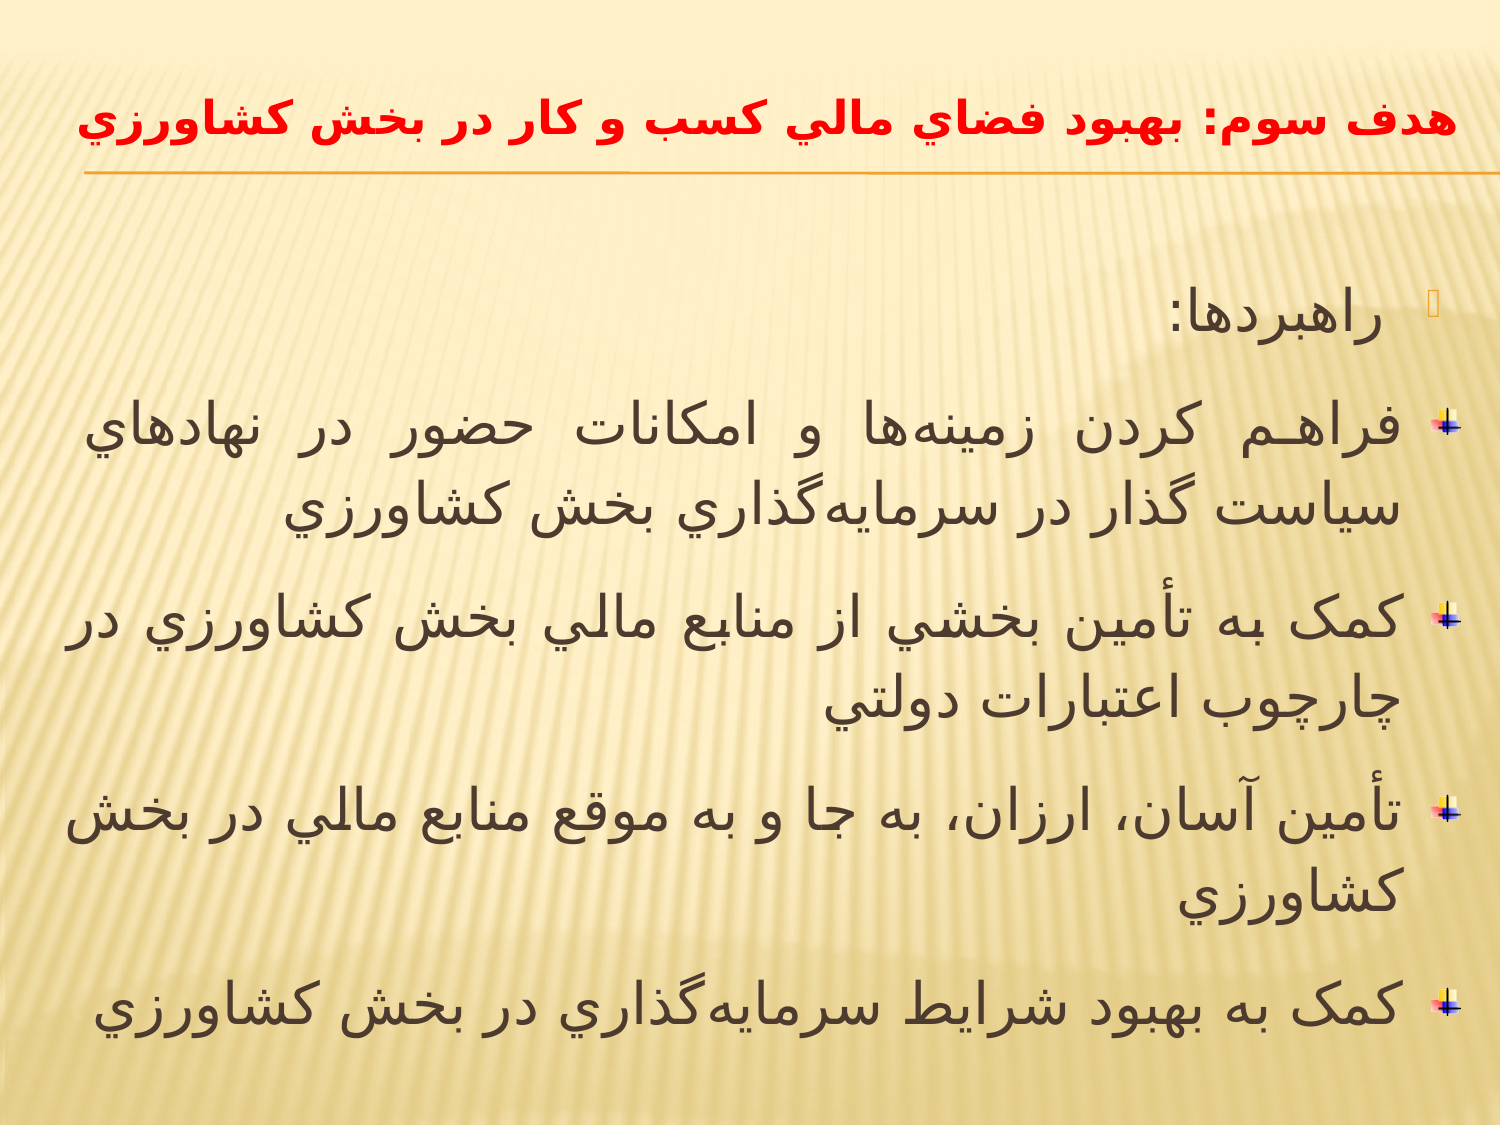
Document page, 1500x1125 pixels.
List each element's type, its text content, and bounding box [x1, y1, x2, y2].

picture [1431, 599, 1461, 629]
title هدف سوم: بهبود فضاي مالي کسب و کار در بخش کشاورزي [50, 75, 1475, 213]
picture [1431, 986, 1461, 1016]
picture [1431, 406, 1461, 435]
picture [1431, 793, 1461, 822]
list راهبرد‌‌ها: فراهم کردن زمينه‌ها و امکانات حضور در نهادهاي سياست گذار در سرمايه‌گذاري بخش کشاورزي کمک به تأمين بخشي از منابع مالي بخش کشاورزي در چارچوب اعتبارات دولتي تأمين آسان، ارزان، به جا و به موقع منابع مالي در بخش کشاورزي کمک به بهبود شرايط سرمايه‌گذاري در بخش کشاورزي [50, 254, 1475, 998]
